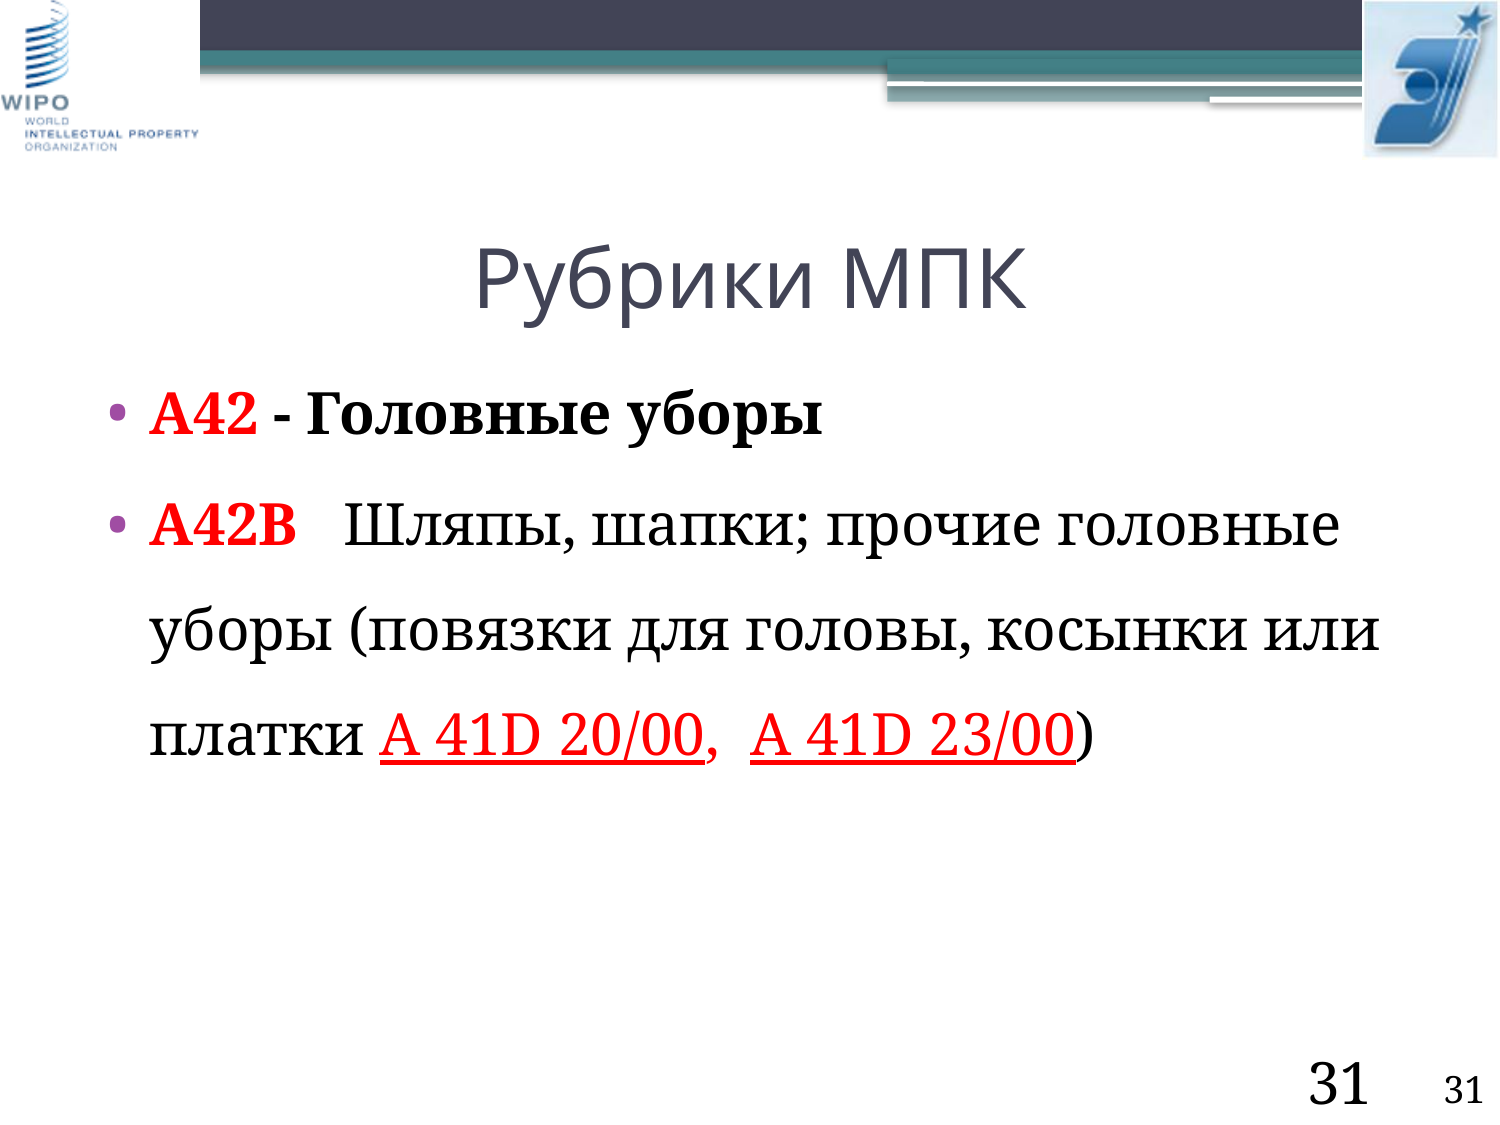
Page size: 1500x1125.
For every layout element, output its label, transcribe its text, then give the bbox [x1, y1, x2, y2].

picture [0, 0, 200, 153]
list A42 - Головные уборы A42B Шляпы, шапки; прочие головные уборы (повязки для головы, косынки или платки A 41D 20/00, A 41D 23/00) [75, 368, 1425, 1079]
picture [1362, 0, 1500, 161]
slide_number 31 [1374, 1065, 1500, 1125]
title Рубрики МПК [75, 187, 1425, 363]
text_box 31 [1292, 1039, 1500, 1125]
